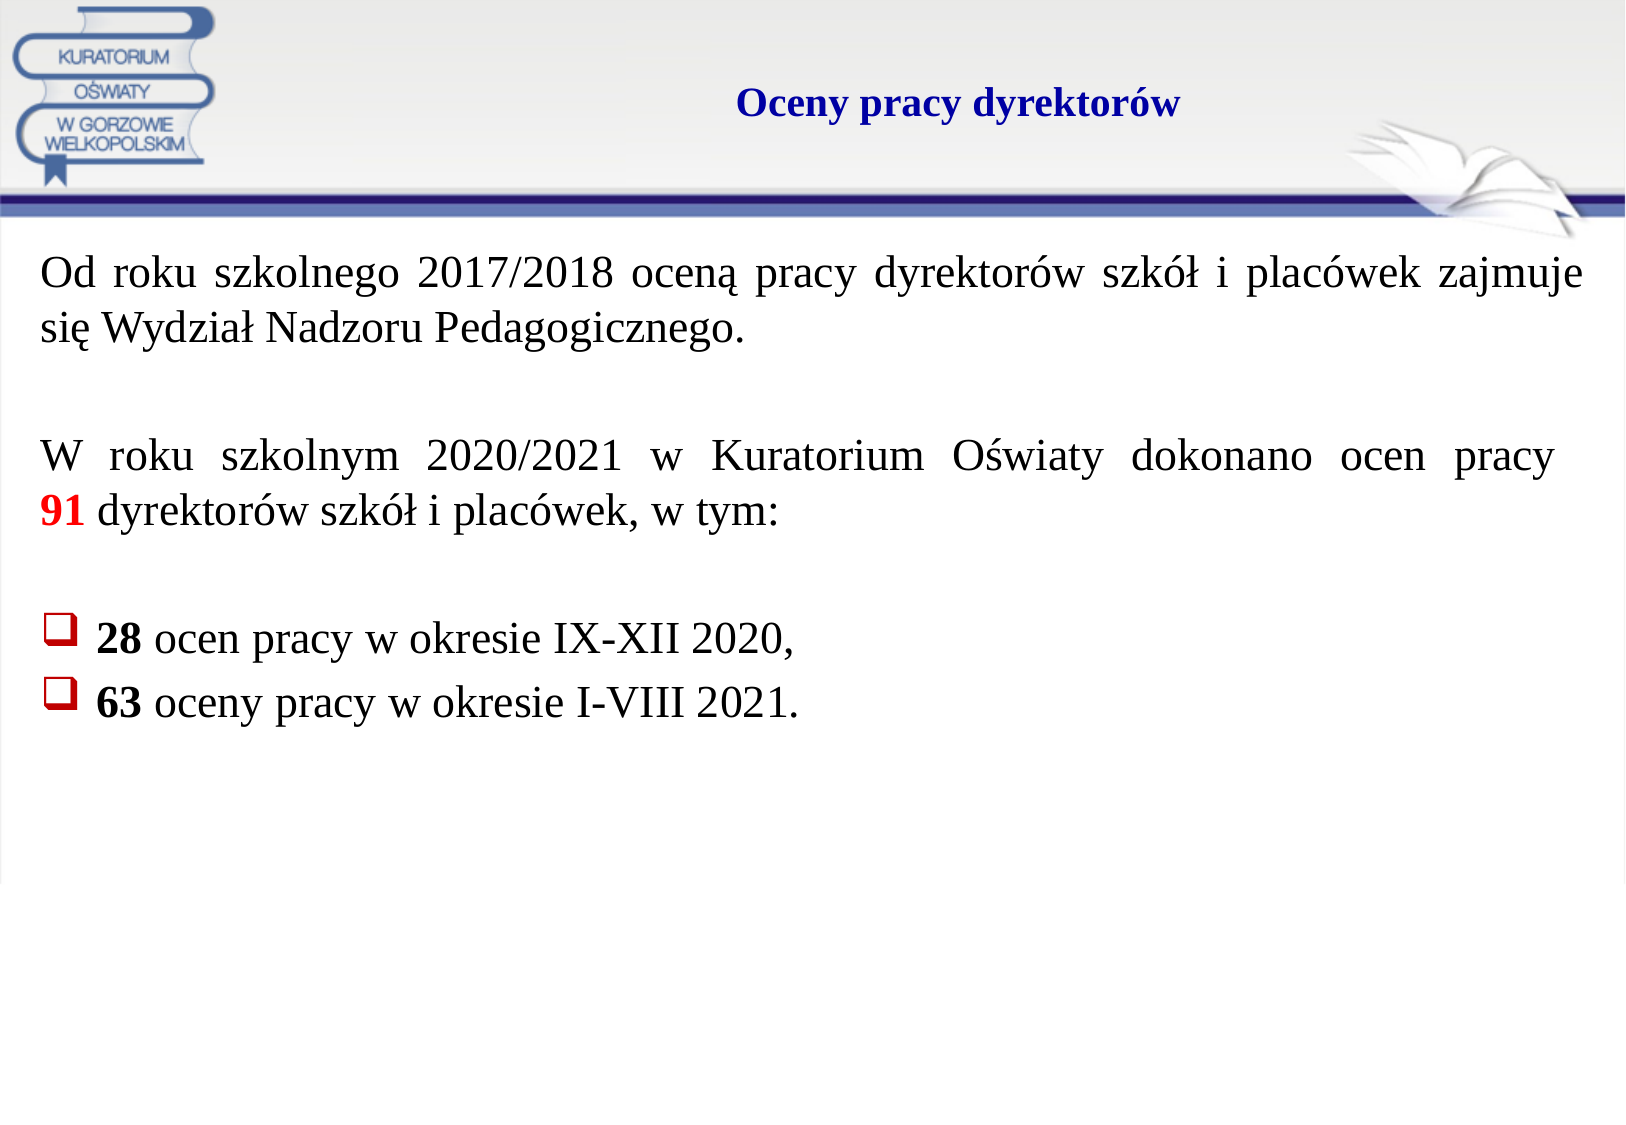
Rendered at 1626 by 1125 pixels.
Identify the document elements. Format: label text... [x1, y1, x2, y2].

title Oceny pracy dyrektorów [317, 23, 1600, 176]
list Od roku szkolnego 2017/2018 oceną pracy dyrektorów szkół i placówek zajmuje się Wydział Nadzoru Pedagogicznego. W roku szkolnym 2020/2021 w Kuratorium Oświaty dokonano ocen pracy 91 dyrektorów szkół i placówek, w tym: 28 ocen pracy w okresie IX-XII 2020, 63 oceny pracy w okresie I-VIII 2021. [25, 234, 1600, 938]
picture [0, 0, 1626, 1125]
